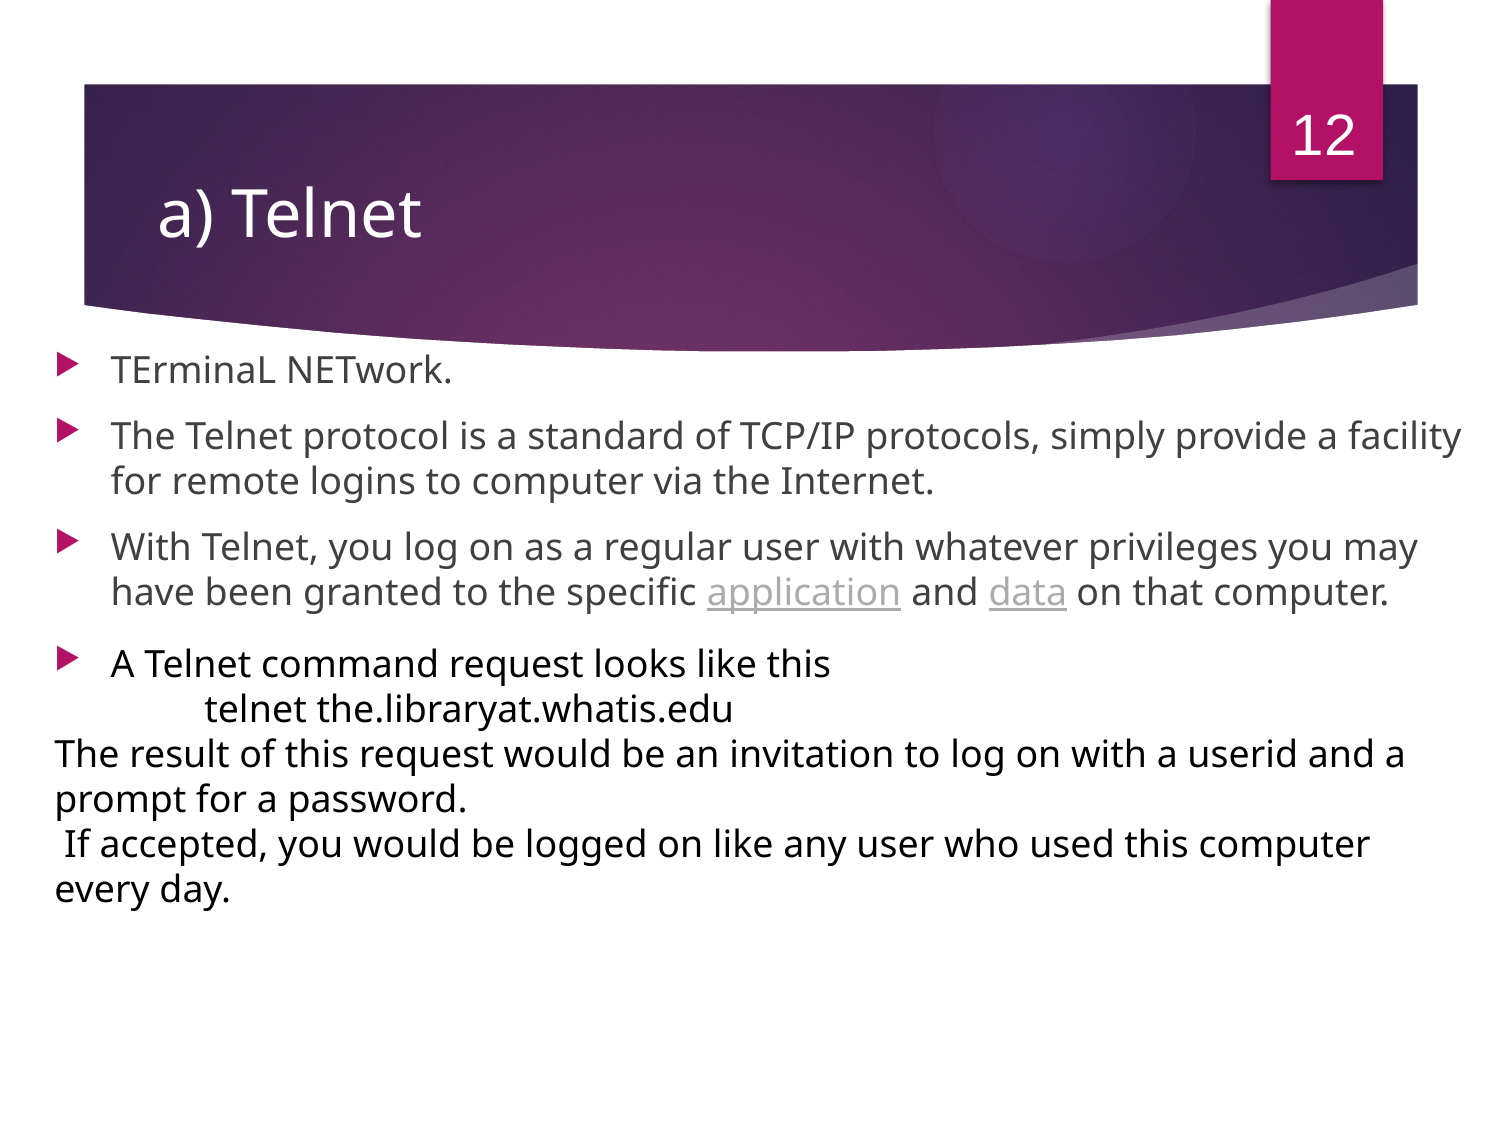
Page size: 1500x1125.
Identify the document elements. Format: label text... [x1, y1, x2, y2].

slide_number 12 [1259, 48, 1390, 175]
list TErminaL NETwork. The Telnet protocol is a standard of TCP/IP protocols, simply provide a facility for remote logins to computer via the Internet. With Telnet, you log on as a regular user with whatever privileges you may have been granted to the specific application and data on that computer. A Telnet command request looks like this telnet the.libraryat.whatis.edu The result of this request would be an invitation to log on with a userid and a prompt for a password. If accepted, you would be logged on like any user who used this computer every day. [39, 338, 1490, 1089]
title a) Telnet [142, 152, 1183, 269]
